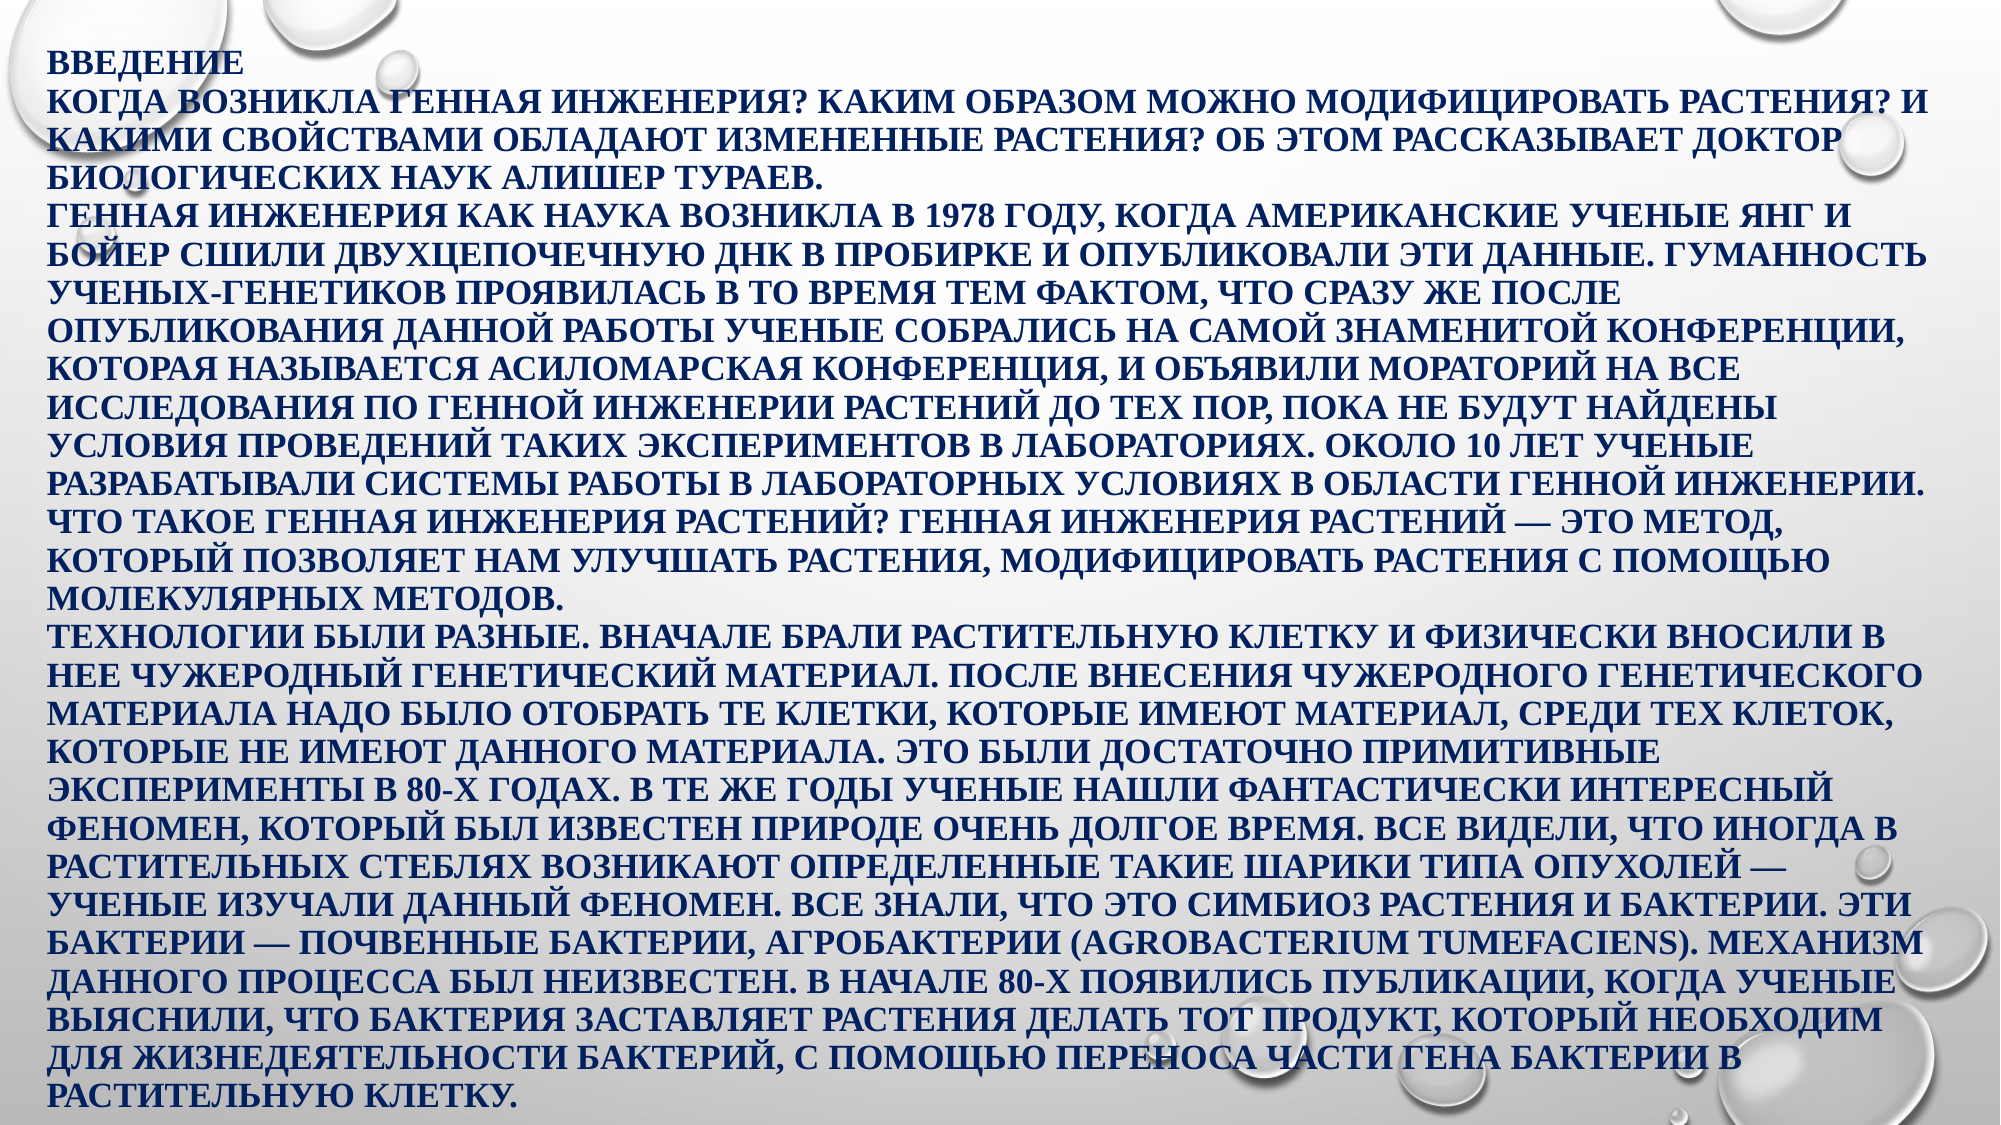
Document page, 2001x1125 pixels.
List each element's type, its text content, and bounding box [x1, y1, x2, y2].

title вВЕДЕНИЕ Когда возникла генная инженерия? Каким образом можно модифицировать растения? И какими свойствами обладают измененные растения? Об этом рассказывает доктор биологических наук Алишер Тураев. Генная инженерия как наука возникла в 1978 году, когда американские ученые Янг и Бойер сшили двухцепочечную ДНК в пробирке и опубликовали эти данные. Гуманность ученых-генетиков проявилась в то время тем фактом, что сразу же после опубликования данной работы ученые собрались на самой знаменитой конференции, которая называется Асиломарская конференция, и объявили мораторий на все исследования по генной инженерии растений до тех пор, пока не будут найдены условия проведений таких экспериментов в лабораториях. Около 10 лет ученые разрабатывали системы работы в лабораторных условиях в области генной инженерии. Что такое генная инженерия растений? Генная инженерия растений — это метод, который позволяет нам улучшать растения, модифицировать растения с помощью молекулярных методов. Технологии были разные. Вначале брали растительную клетку и физически вносили в нее чужеродный генетический материал. После внесения чужеродного генетического материала надо было отобрать те клетки, которые имеют материал, среди тех клеток, которые не имеют данного материала. Это были достаточно примитивные эксперименты в 80-х годах. В те же годы ученые нашли фантастически интересный феномен, который был известен природе очень долгое время. Все видели, что иногда в растительных стеблях возникают определенные такие шарики типа опухолей — ученые изучали данный феномен. Все знали, что это симбиоз растения и бактерии. Эти бактерии — почвенные бактерии, агробактерии (Agrobacterium tumefaciens). Механизм данного процесса был неизвестен. В начале 80-х появились публикации, когда ученые выяснили, что бактерия заставляет растения делать тот продукт, который необходим для жизнедеятельности бактерий, с помощью переноса части гена бактерии в растительную клетку. [31, 109, 1972, 1050]
picture [0, 0, 2000, 1125]
